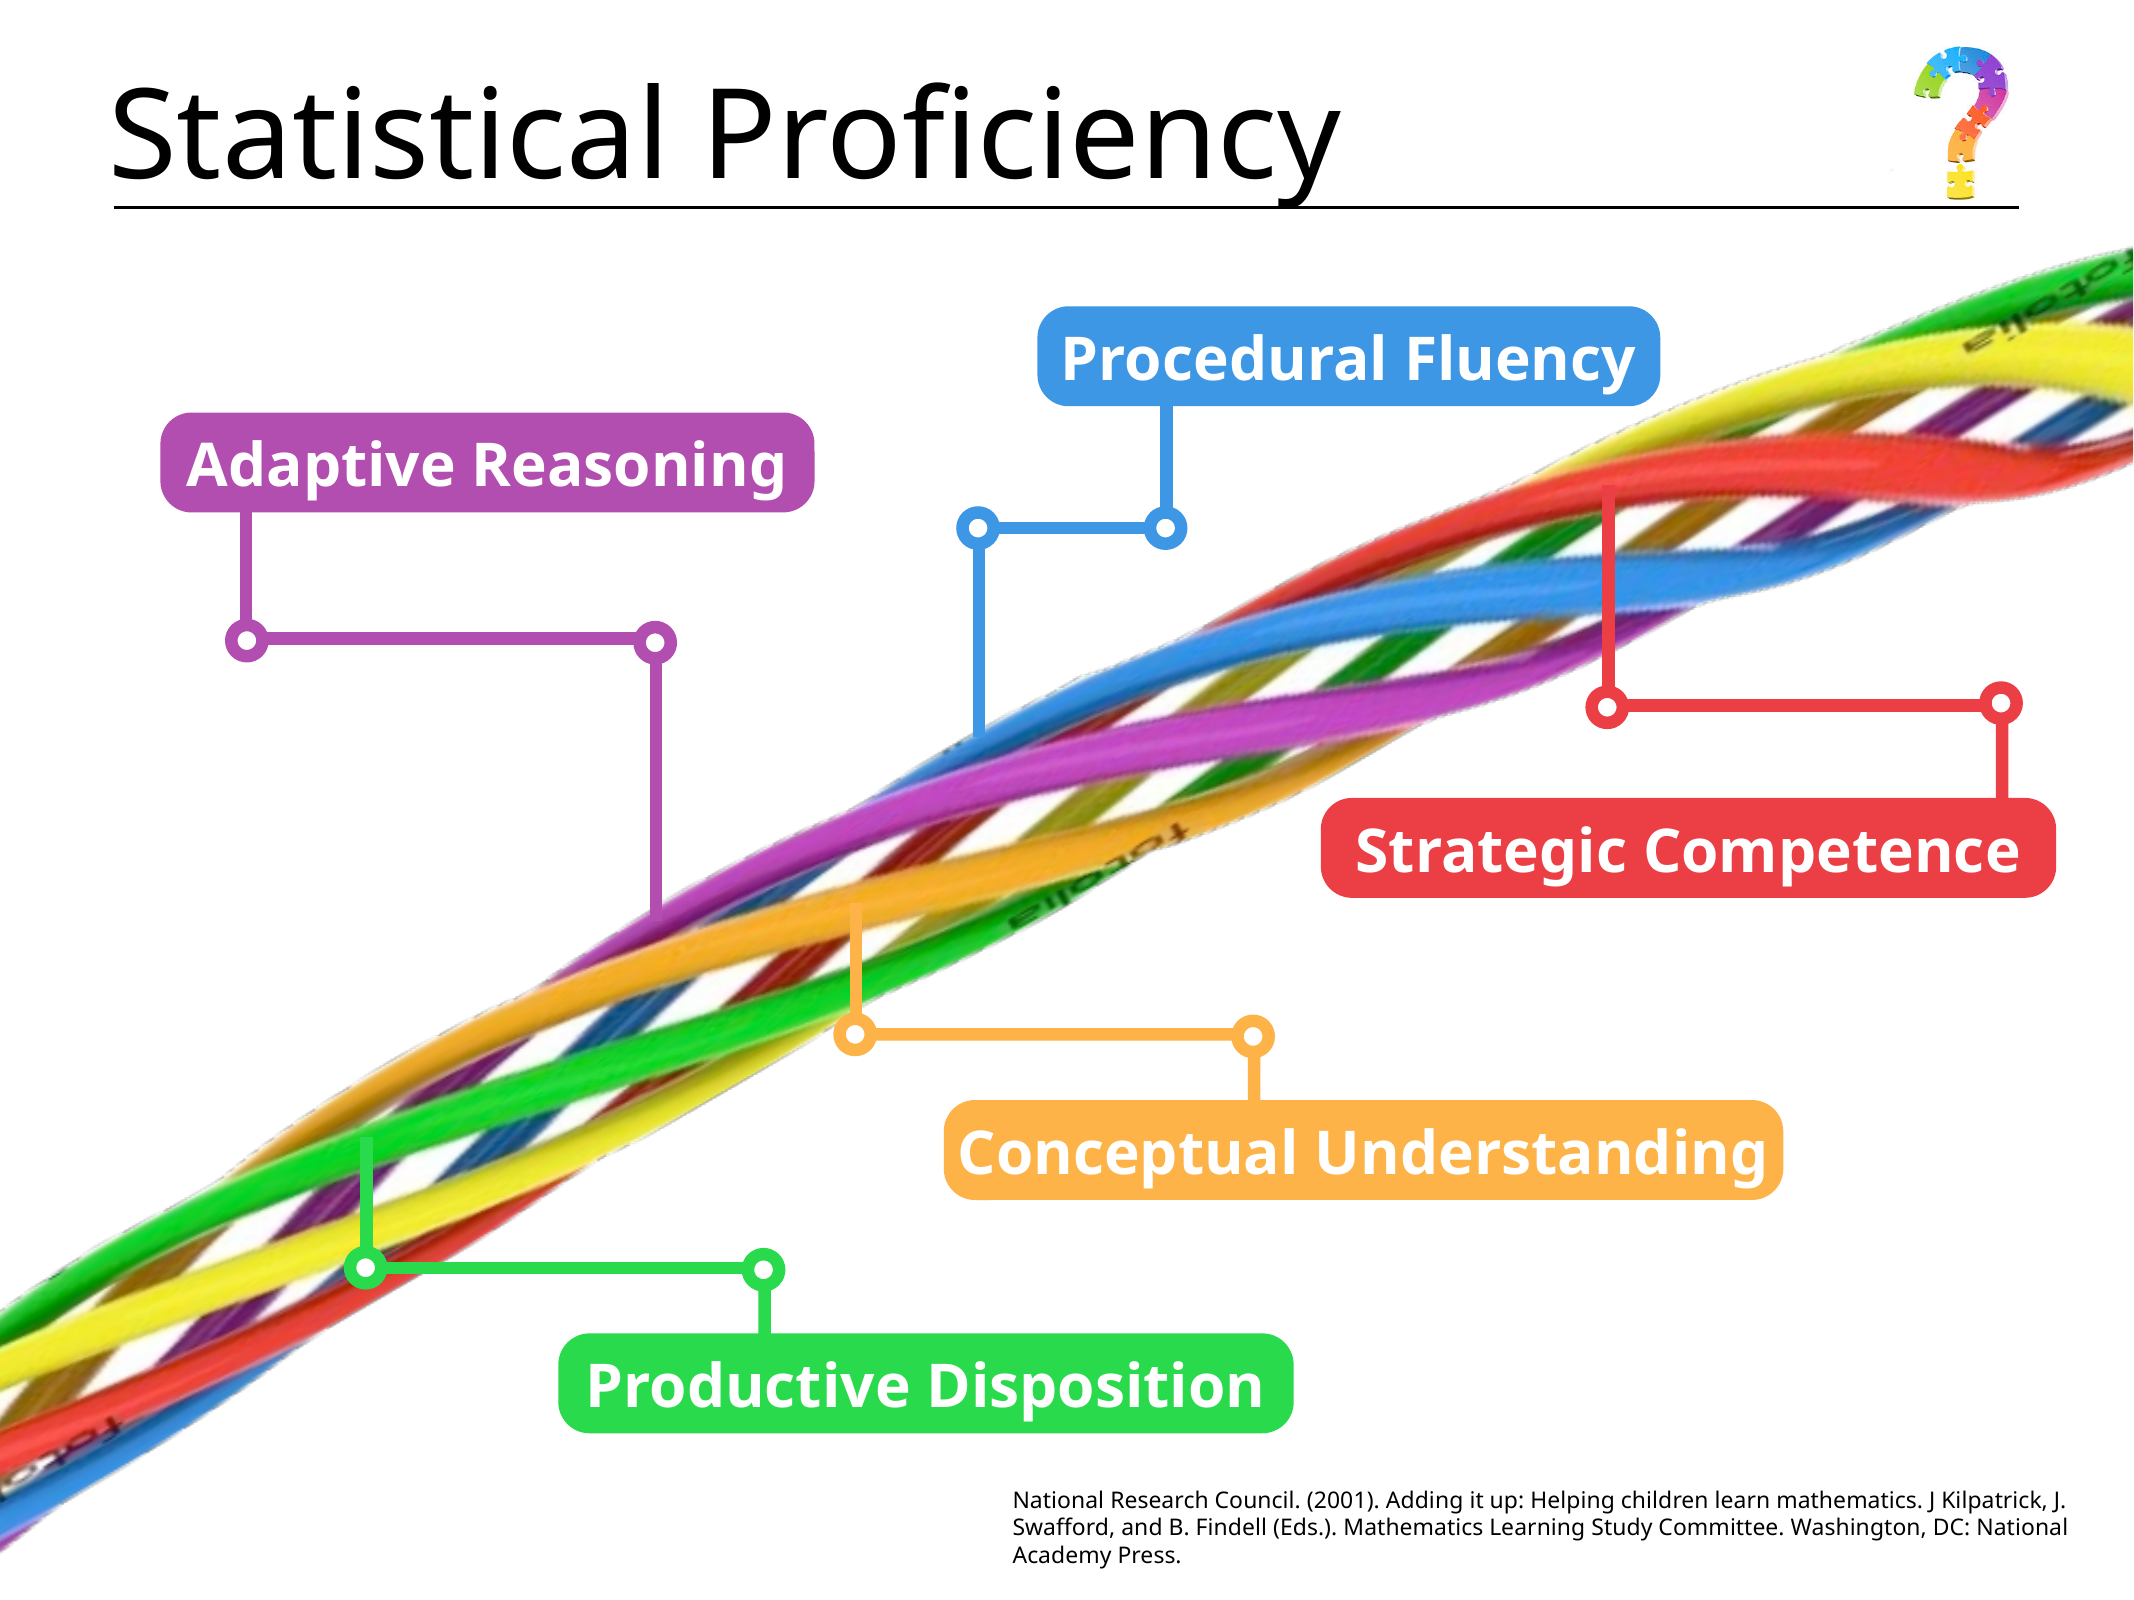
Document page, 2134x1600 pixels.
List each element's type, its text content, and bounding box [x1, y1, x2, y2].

text_box National Research Council. (2001). Adding it up: Helping children learn mathematics. J Kilpatrick, J. Swafford, and B. Findell (Eds.). Mathematics Learning Study Committee. Washington, DC: National Academy Press. [1012, 1485, 2117, 1568]
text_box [349, 1136, 1294, 1434]
picture [1660, 31, 2134, 578]
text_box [1320, 484, 2057, 899]
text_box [962, 305, 1661, 738]
picture [0, 675, 2134, 1600]
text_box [839, 902, 1784, 1201]
text_box Statistical Proficiency [108, 41, 113, 215]
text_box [160, 412, 815, 921]
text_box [114, 35, 2026, 210]
